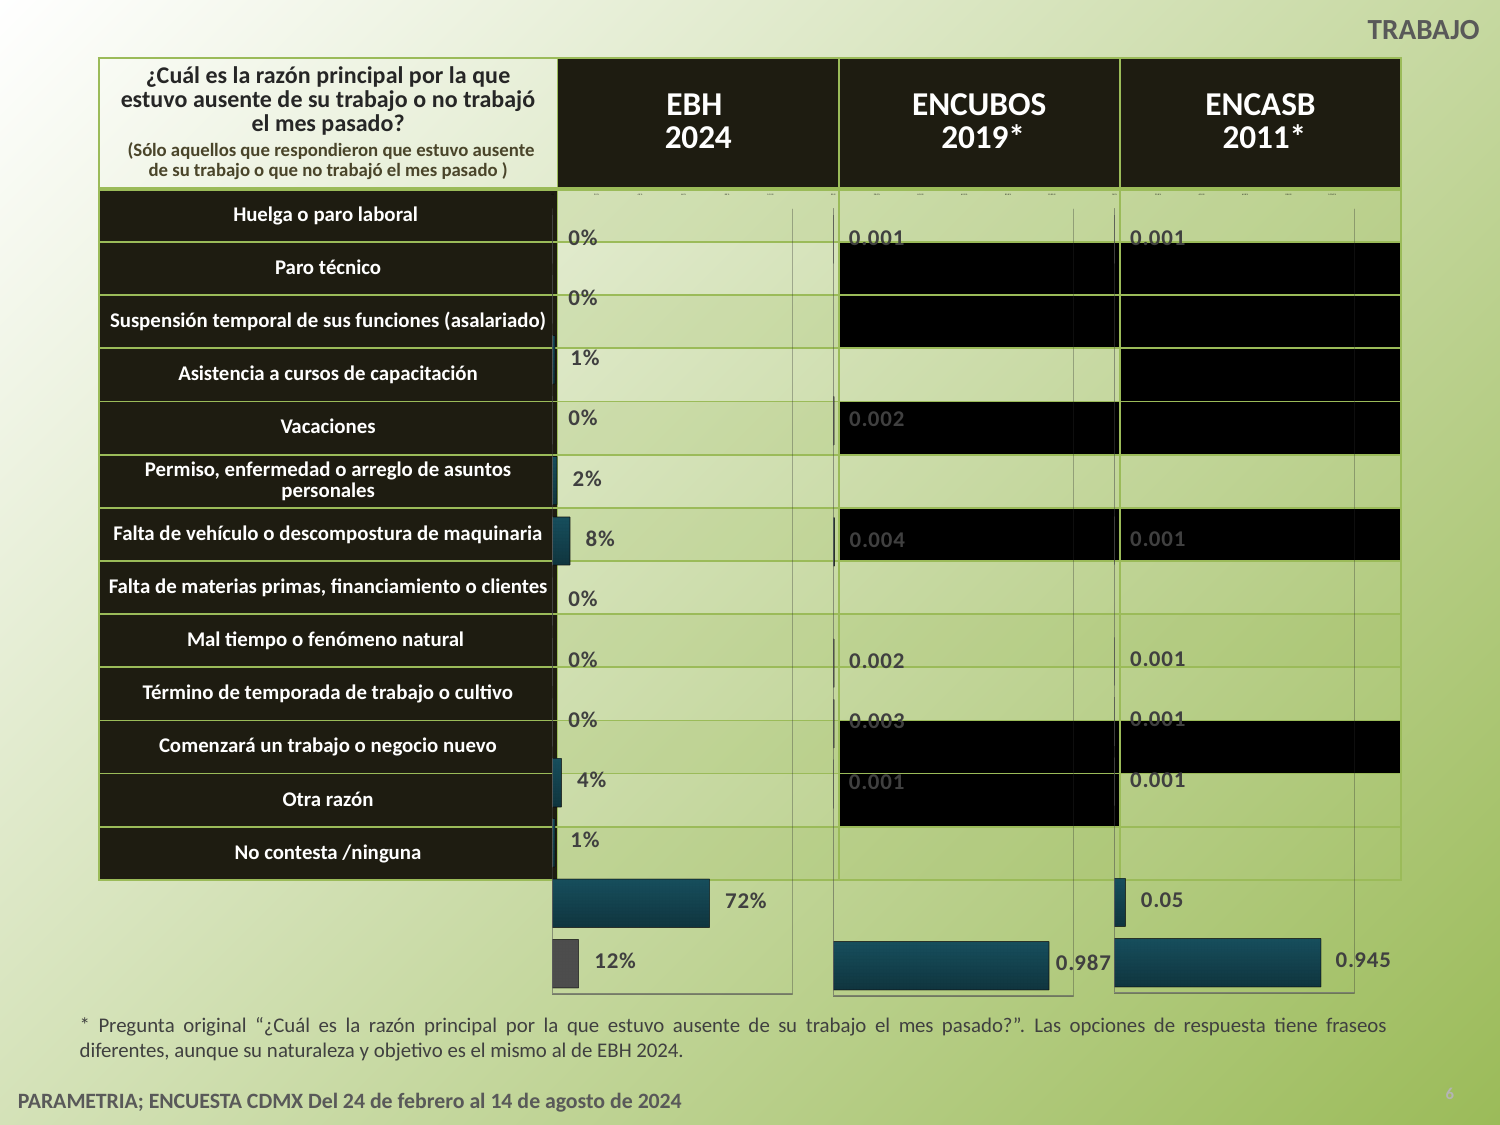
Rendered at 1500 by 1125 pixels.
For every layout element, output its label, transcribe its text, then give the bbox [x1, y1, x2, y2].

chart [543, 193, 1462, 1004]
table_cell Falta de vehículo o descompostura de maquinaria [100, 509, 543, 560]
text_box PARAMETRIA; ENCUESTA CDMX Del 24 de febrero al 14 de agosto de 2024 [3, 1079, 1415, 1121]
table_cell Asistencia a cursos de capacitación [100, 349, 543, 401]
table_cell Falta de materias primas, financiamiento o clientes [100, 562, 543, 613]
table_cell Permiso, enfermedad o arreglo de asuntos personales [100, 456, 543, 507]
slide_number 6 [1413, 1072, 1487, 1114]
text_box * Pregunta original “¿Cuál es la razón principal por la que estuvo ausente de su trabajo el mes pasado?”. Las opciones de respuesta tiene fraseos diferentes, aunque su naturaleza y objetivo es el mismo al de EBH 2024. [64, 1004, 1402, 1069]
table_cell Vacaciones [100, 402, 543, 454]
table_header ENCASB 2011* [1121, 59, 1400, 187]
table_cell Suspensión temporal de sus funciones (asalariado) [100, 296, 543, 347]
table_cell Otra razón [100, 774, 543, 826]
table_cell Mal tiempo o fenómeno natural [100, 615, 543, 666]
table_cell Paro técnico [100, 243, 543, 294]
table_header ENCUBOS 2019* [840, 59, 1119, 187]
table_cell No contesta /ninguna [100, 828, 543, 879]
table_header ¿Cuál es la razón principal por la que estuvo ausente de su trabajo o no trabajó el mes pasado? (Sólo aquellos que respondieron que estuvo ausente de su trabajo o que no trabajó el mes pasado ) [100, 59, 557, 187]
table_cell Comenzará un trabajo o negocio nuevo [100, 721, 543, 773]
list TRABAJO [472, 0, 1495, 60]
table_cell Huelga o paro laboral [100, 191, 557, 241]
table_cell Término de temporada de trabajo o cultivo [100, 668, 543, 720]
table_header EBH 2024 [558, 59, 838, 187]
